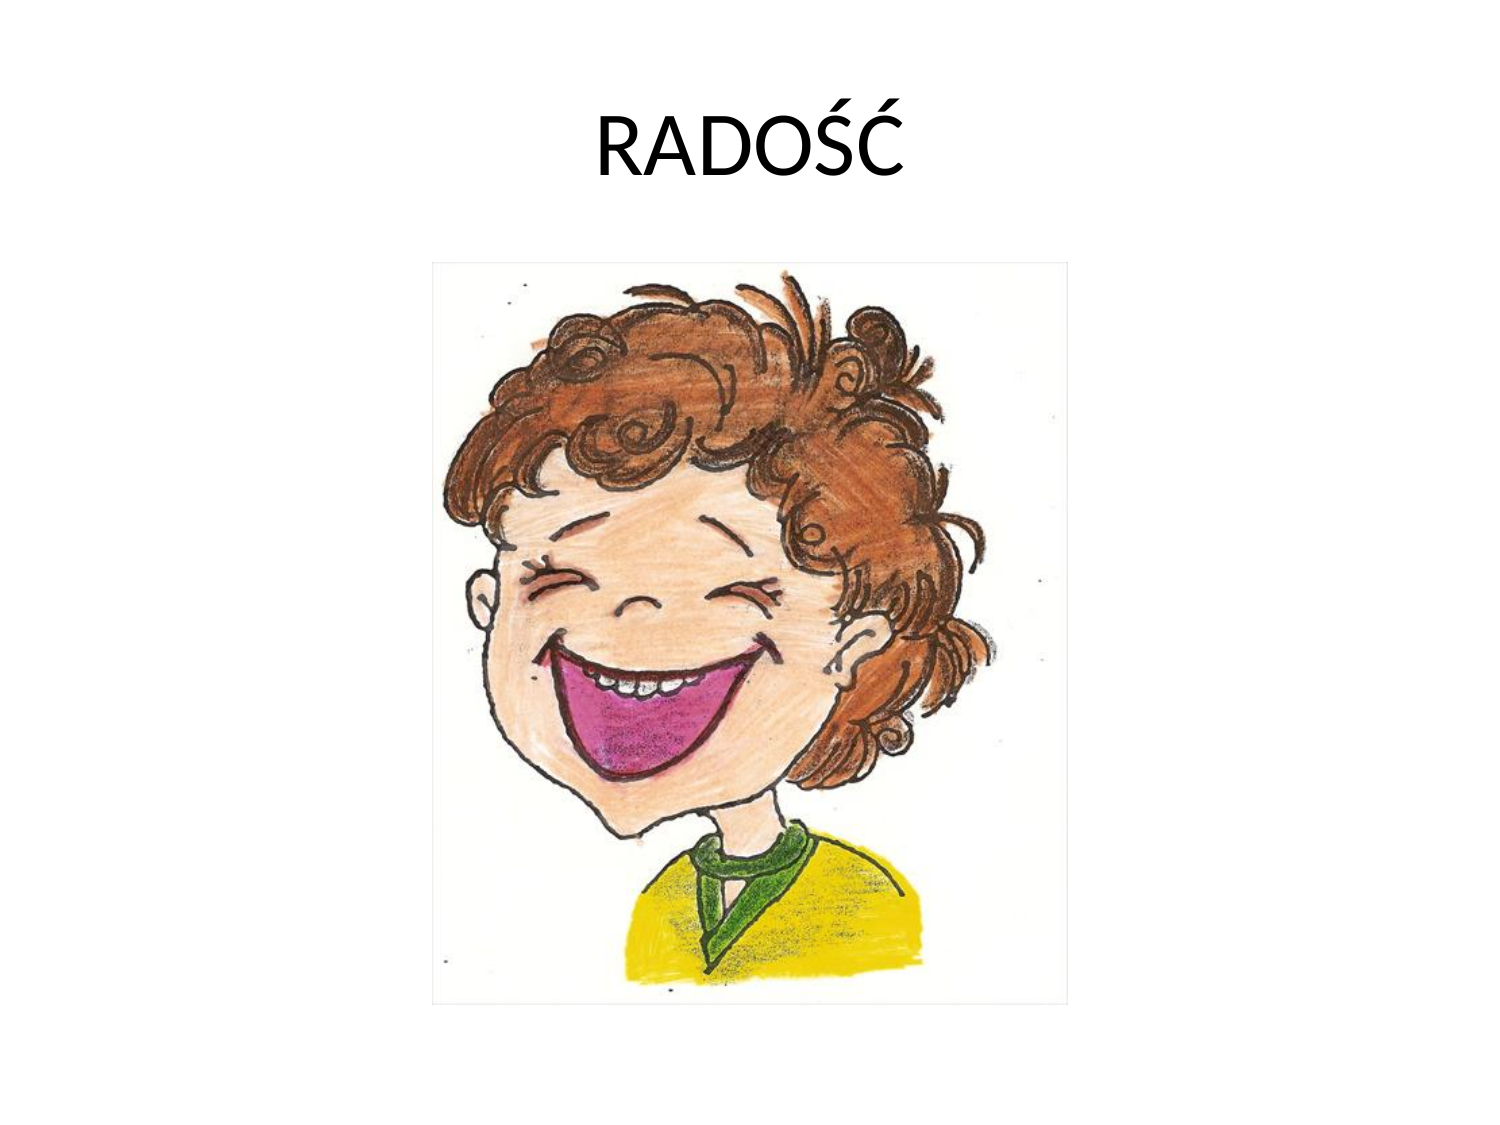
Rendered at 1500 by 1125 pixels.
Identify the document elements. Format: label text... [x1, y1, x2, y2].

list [431, 262, 1069, 1006]
title RADOŚĆ [75, 45, 1425, 233]
